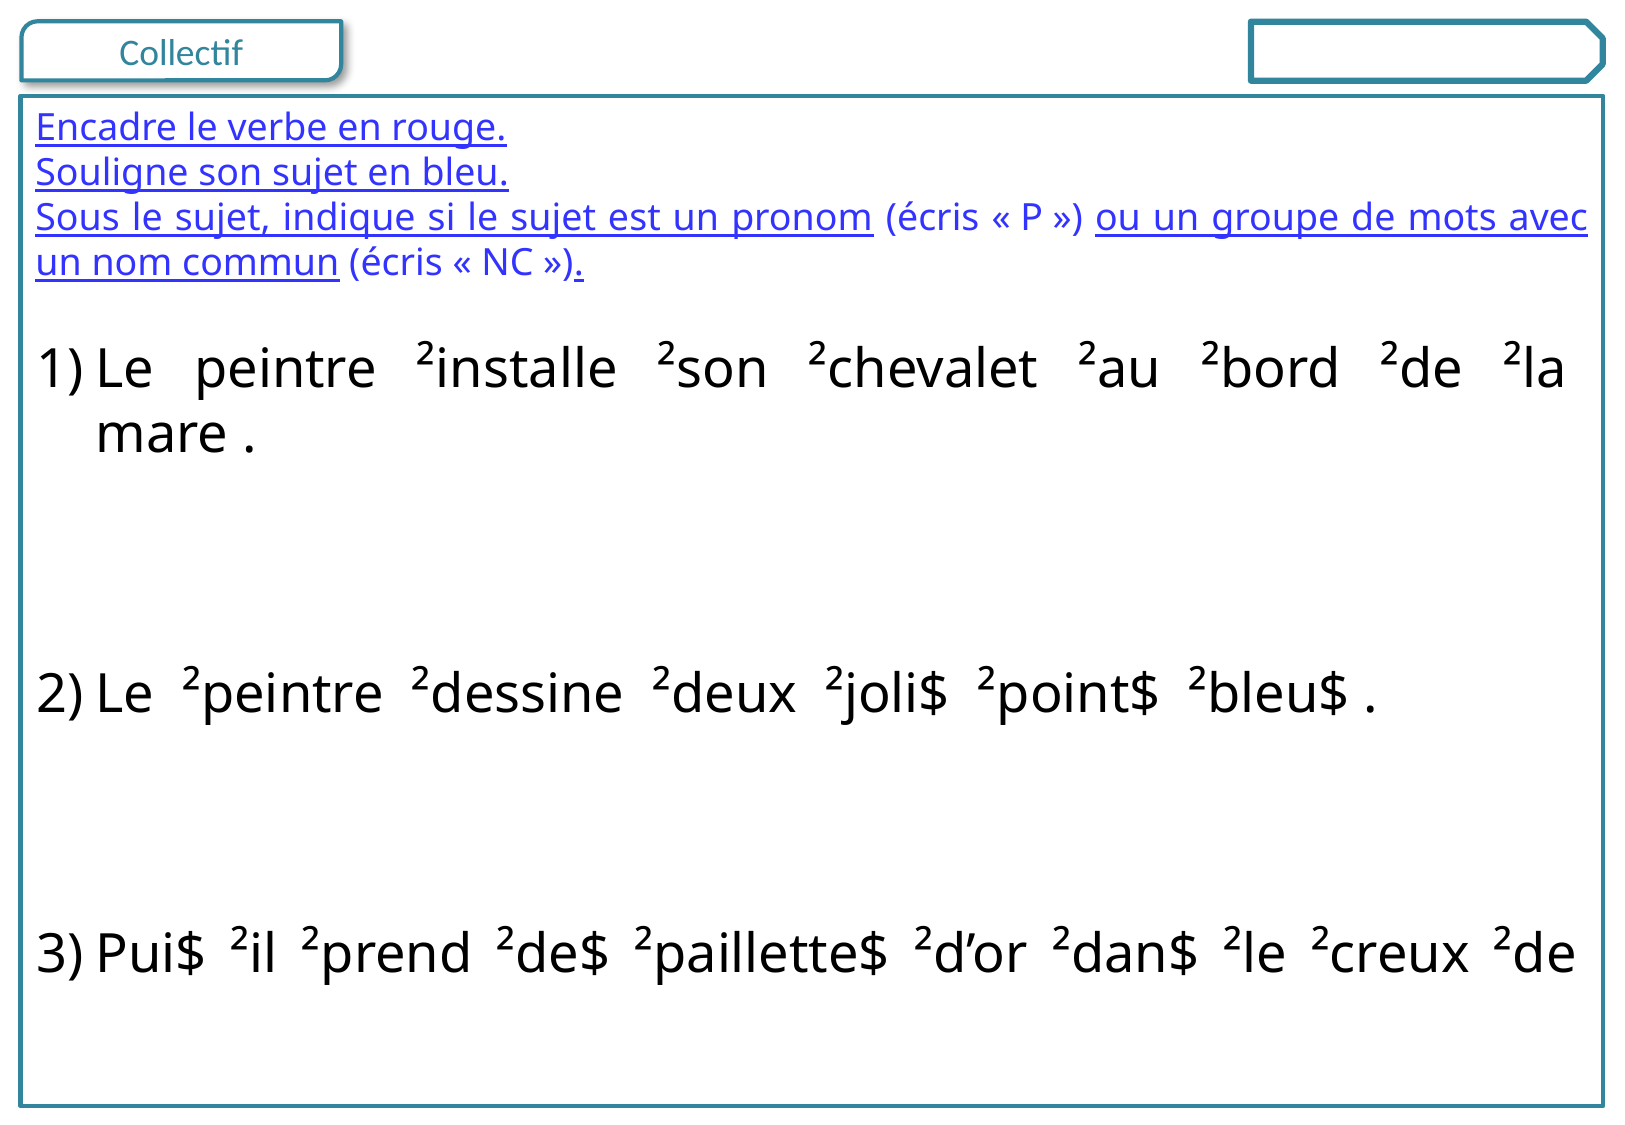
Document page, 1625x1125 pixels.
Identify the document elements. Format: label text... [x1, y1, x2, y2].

list Le peintre ²installe ²son ²chevalet ²au ²bord ²de ²la mare . Le ²peintre ²dessine ²deux ²joli$ ²point$ ²bleu$ . Pui$ ²il ²prend ²de$ ²paillette$ ²d’or ²dan$ ²le ²creux ²de ²sa main . [21, 326, 1604, 1106]
list Encadre le verbe en rouge. Souligne son sujet en bleu. Sous le sujet, indique si le sujet est un pronom (écris « P ») ou un groupe de mots avec un nom commun (écris « NC »). [18, 94, 1605, 1108]
